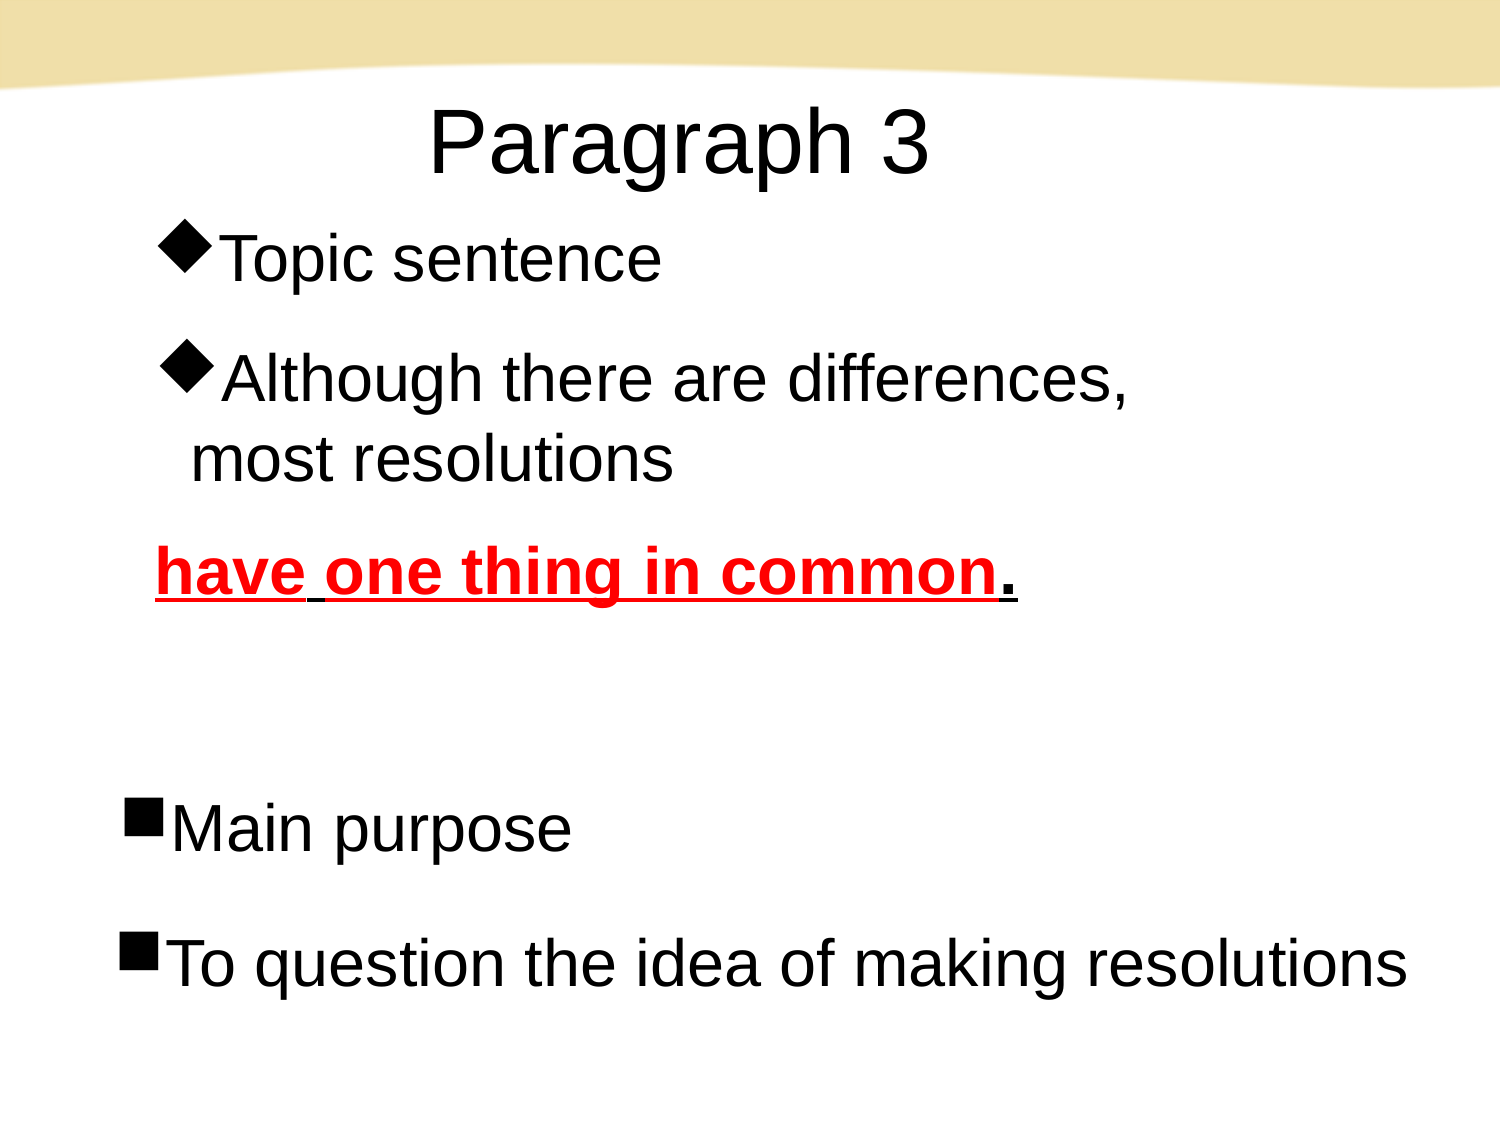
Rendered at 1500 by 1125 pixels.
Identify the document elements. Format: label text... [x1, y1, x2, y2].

text_box Paragraph 3 [412, 74, 1075, 200]
text_box To question the idea of making resolutions [99, 912, 1463, 1008]
picture [0, 0, 1500, 1125]
text_box Main purpose [104, 777, 855, 873]
text_box Topic sentence [137, 207, 925, 303]
text_box Although there are differences, most resolutions have one thing in common. [140, 327, 1241, 615]
